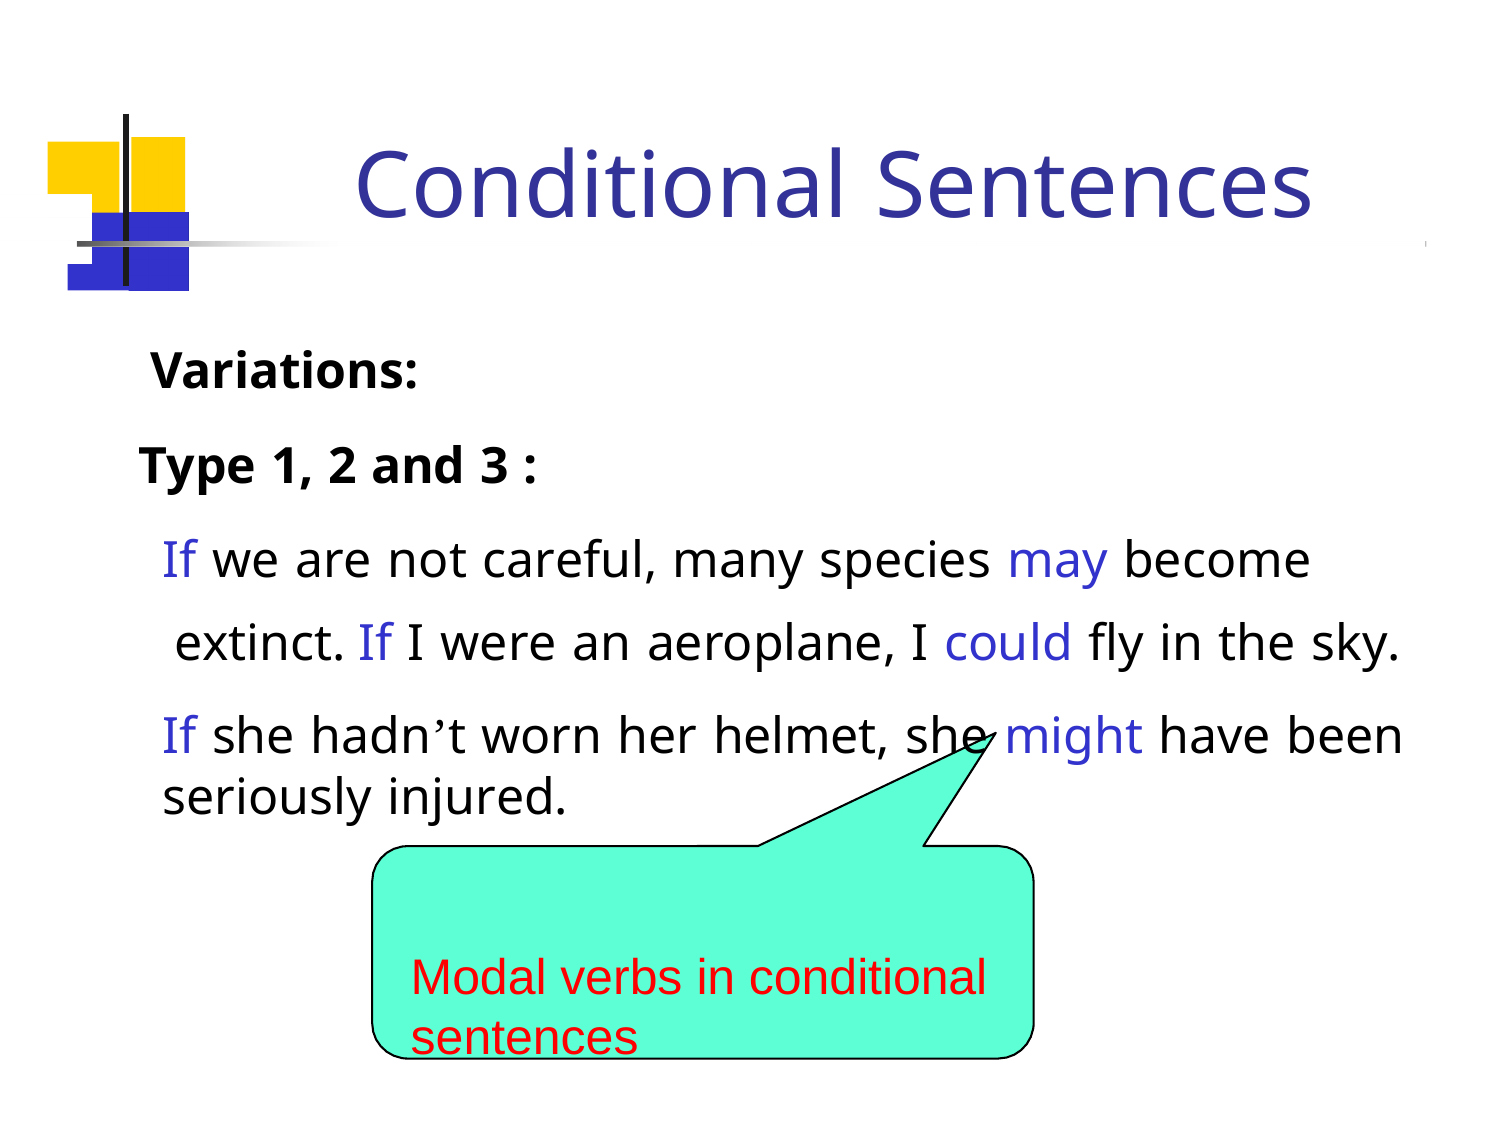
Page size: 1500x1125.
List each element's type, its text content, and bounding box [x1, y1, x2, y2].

picture [0, 137, 172, 291]
title Conditional Sentences [172, 125, 1328, 304]
picture [1328, 241, 1427, 247]
text_box Variations: Type 1, 2 and 3 : If we are not careful, many species may become extinct. If I were an aeroplane, I could fly in the sky. If she hadn’t worn her helmet, she might have been seriously injured. Modal verbs in conditional sentences [136, 304, 1417, 1065]
